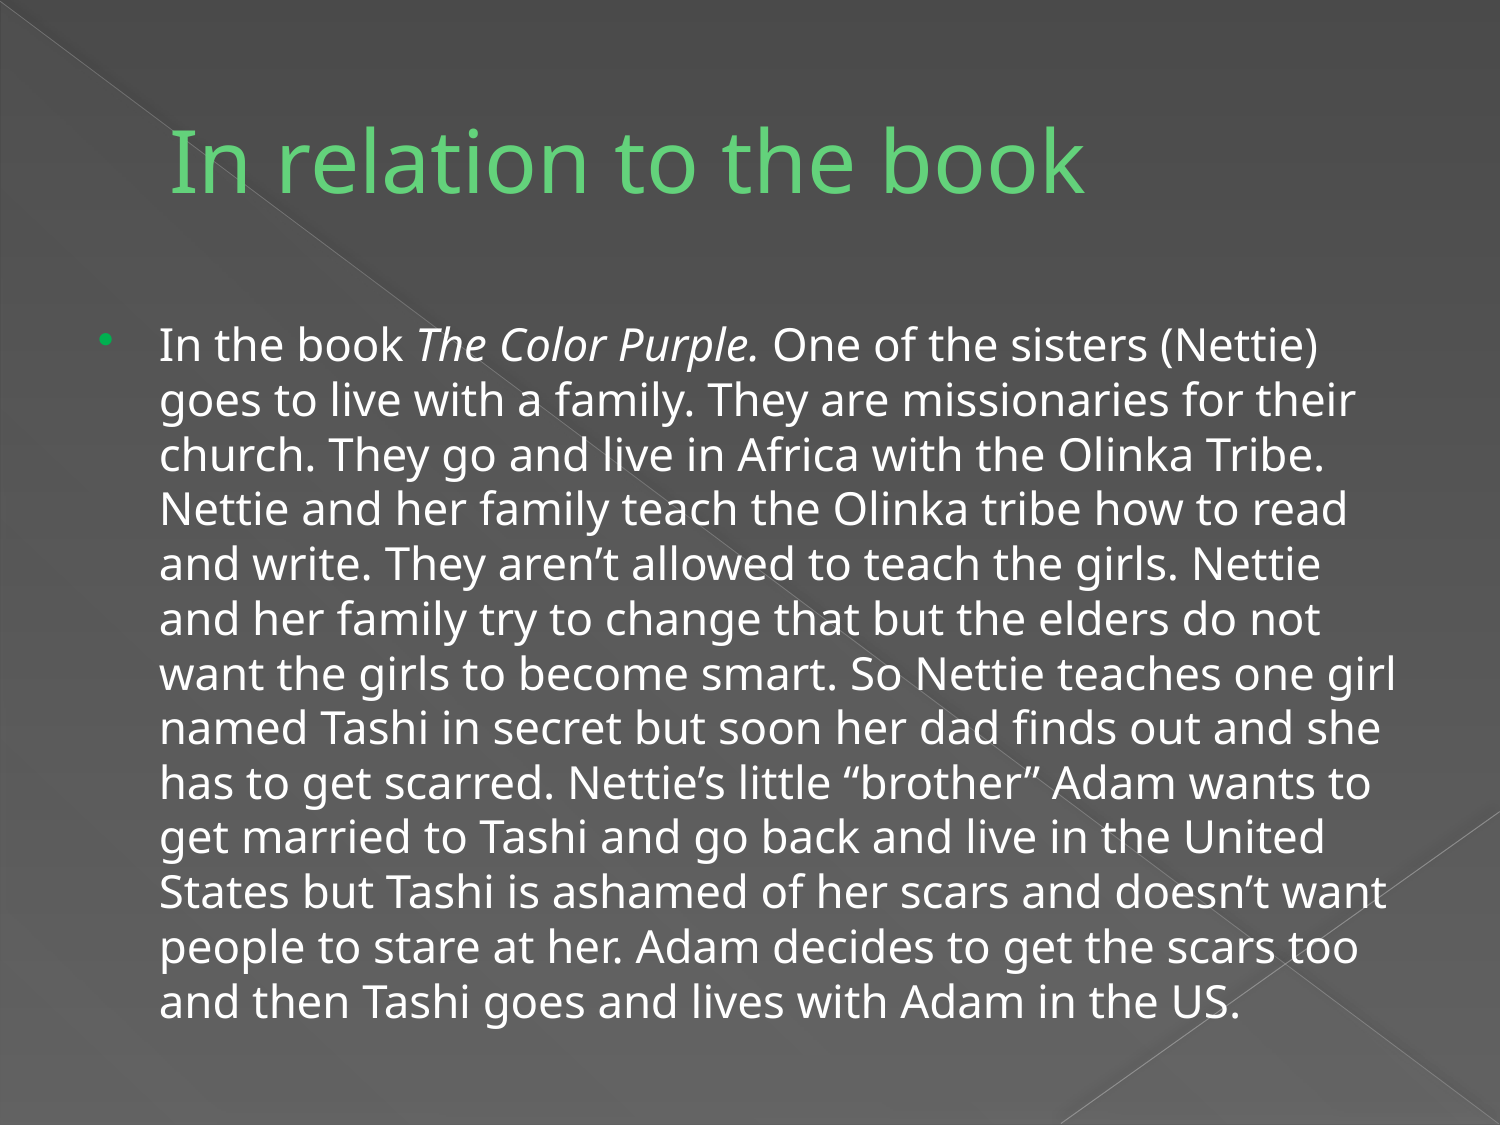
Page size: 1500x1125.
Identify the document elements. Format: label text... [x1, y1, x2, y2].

list In the book The Color Purple. One of the sisters (Nettie) goes to live with a family. They are missionaries for their church. They go and live in Africa with the Olinka Tribe. Nettie and her family teach the Olinka tribe how to read and write. They aren’t allowed to teach the girls. Nettie and her family try to change that but the elders do not want the girls to become smart. So Nettie teaches one girl named Tashi in secret but soon her dad finds out and she has to get scarred. Nettie’s little “brother” Adam wants to get married to Tashi and go back and live in the United States but Tashi is ashamed of her scars and doesn’t want people to stare at her. Adam decides to get the scars too and then Tashi goes and lives with Adam in the US. [75, 308, 1425, 1059]
title In relation to the book [75, 43, 1425, 274]
